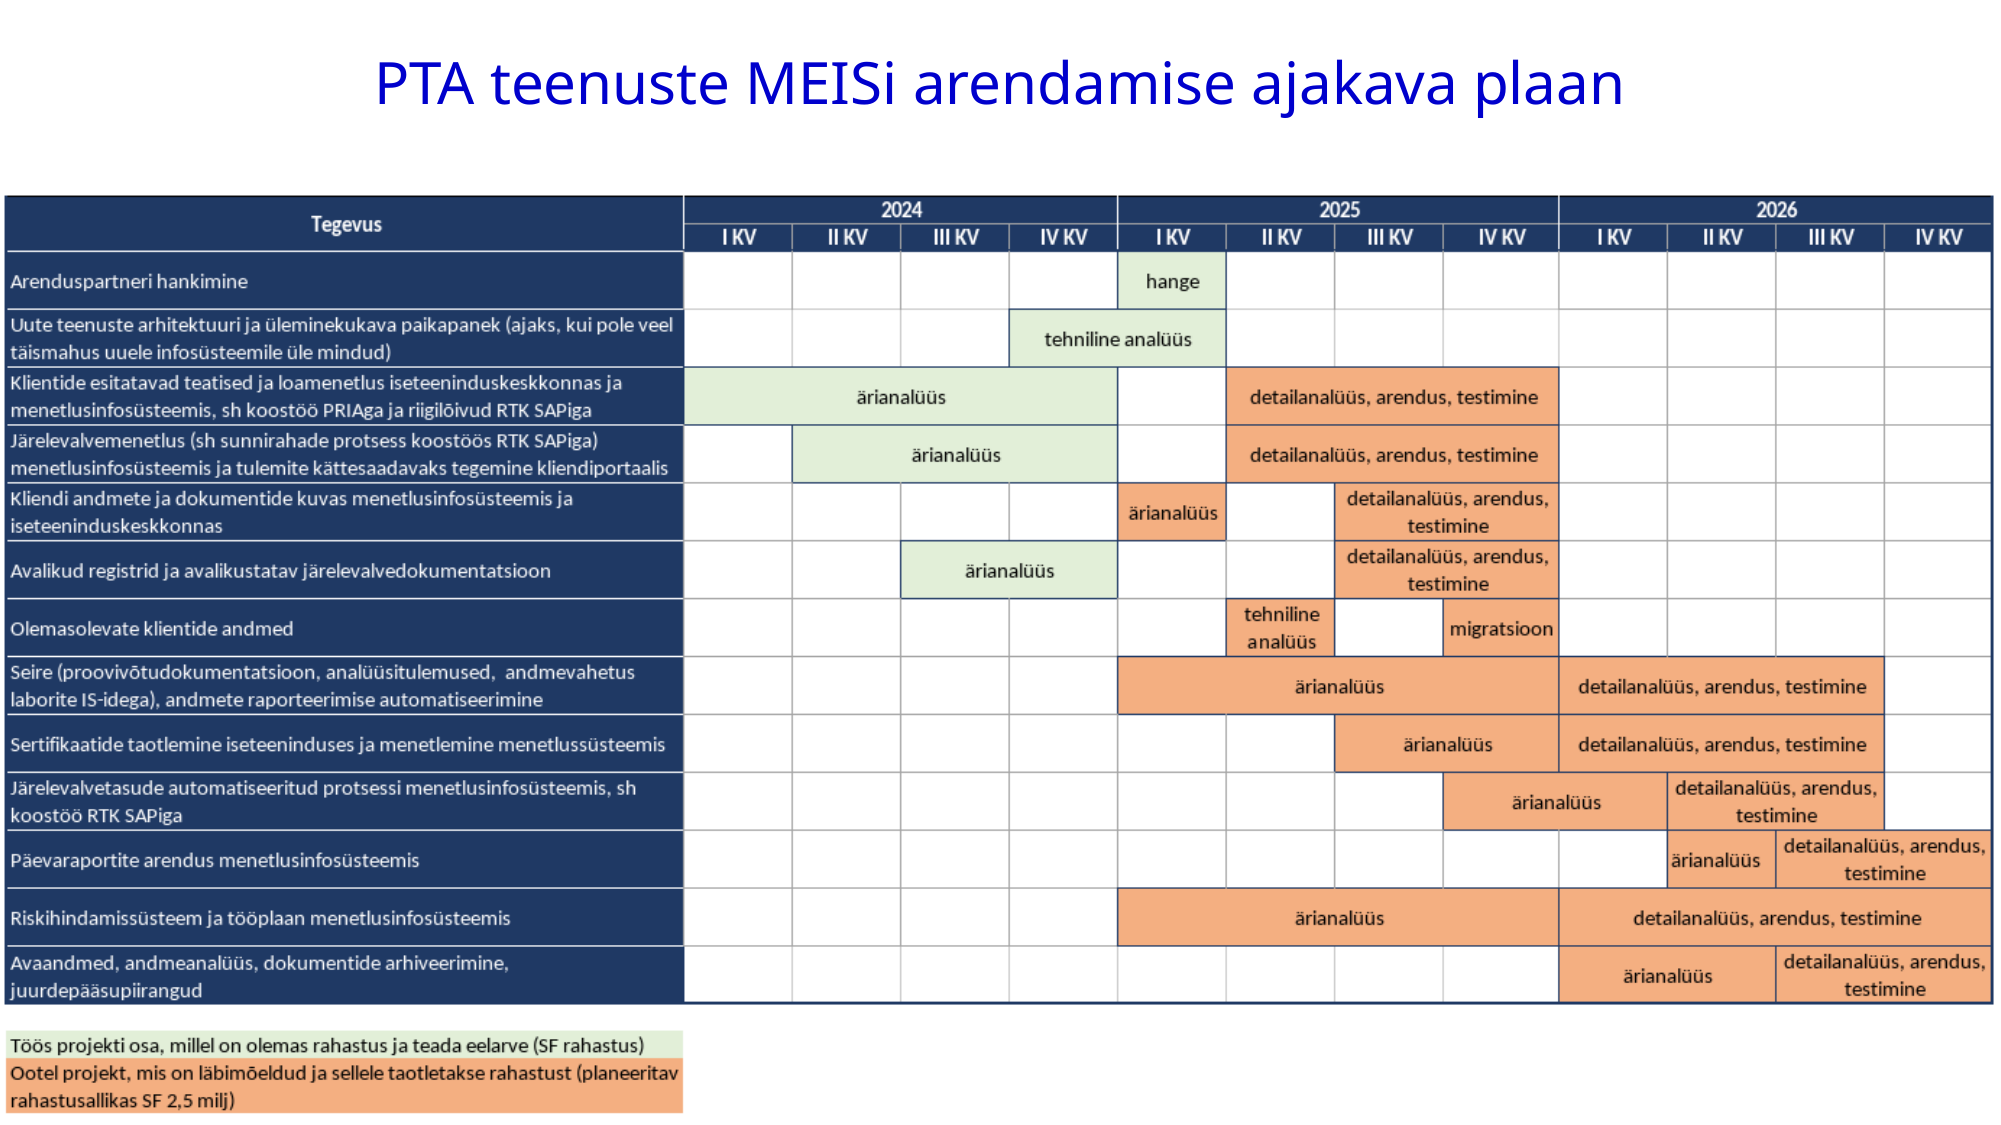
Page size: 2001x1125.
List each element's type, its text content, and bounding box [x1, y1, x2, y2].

picture [0, 190, 2000, 1122]
title PTA teenuste MEISi arendamise ajakava plaan [50, 82, 1950, 169]
